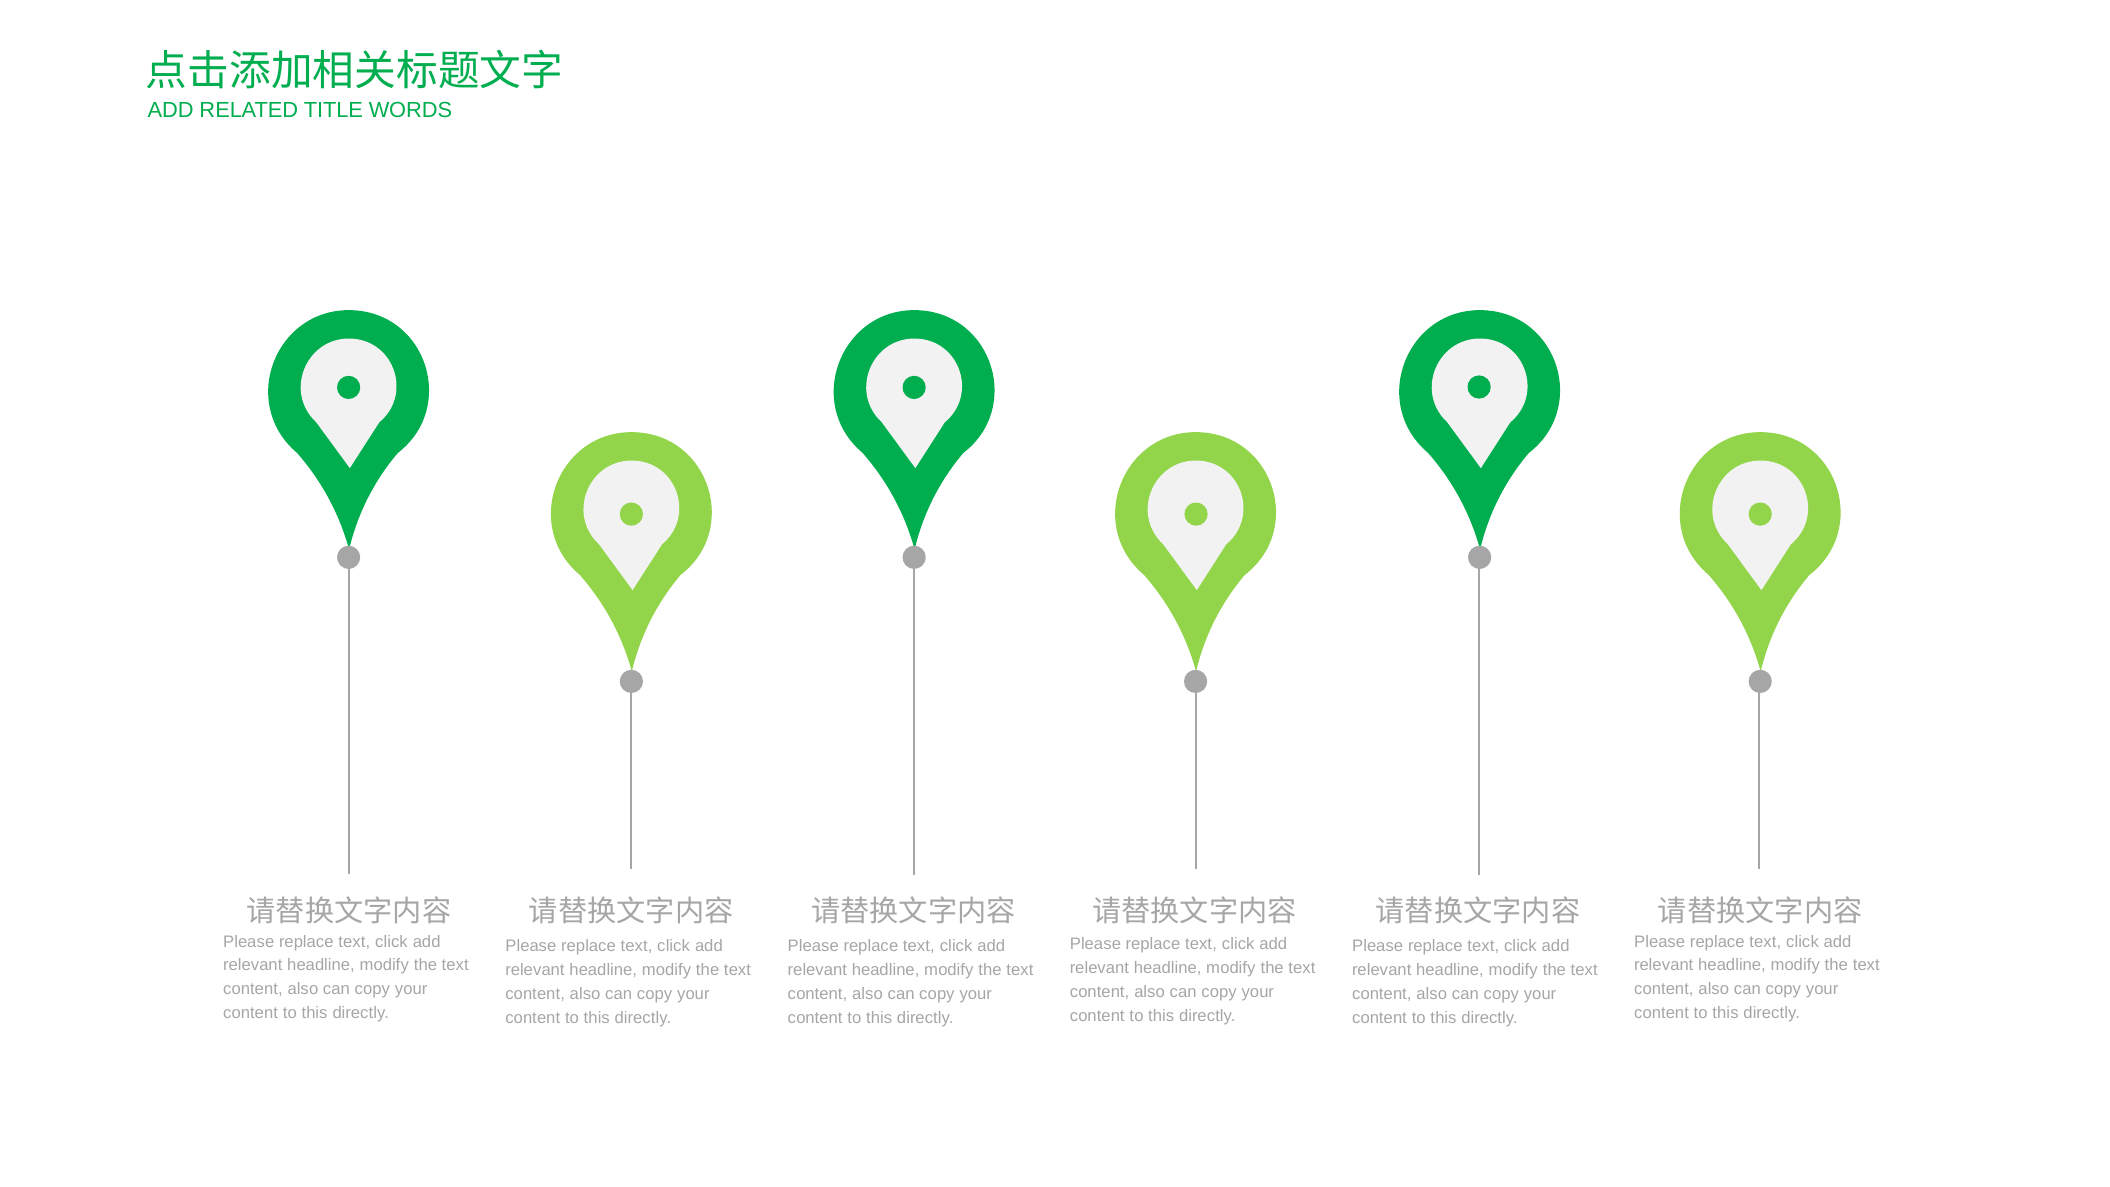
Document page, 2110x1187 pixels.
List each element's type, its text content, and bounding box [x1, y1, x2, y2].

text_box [1634, 432, 1887, 1022]
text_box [1069, 432, 1322, 1024]
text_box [223, 310, 475, 1022]
text_box ADD RELATED TITLE WORDS [147, 96, 453, 123]
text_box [505, 432, 758, 1027]
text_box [787, 310, 1040, 1027]
text_box 点击添加相关标题文字 [145, 43, 564, 95]
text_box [1351, 310, 1604, 1027]
